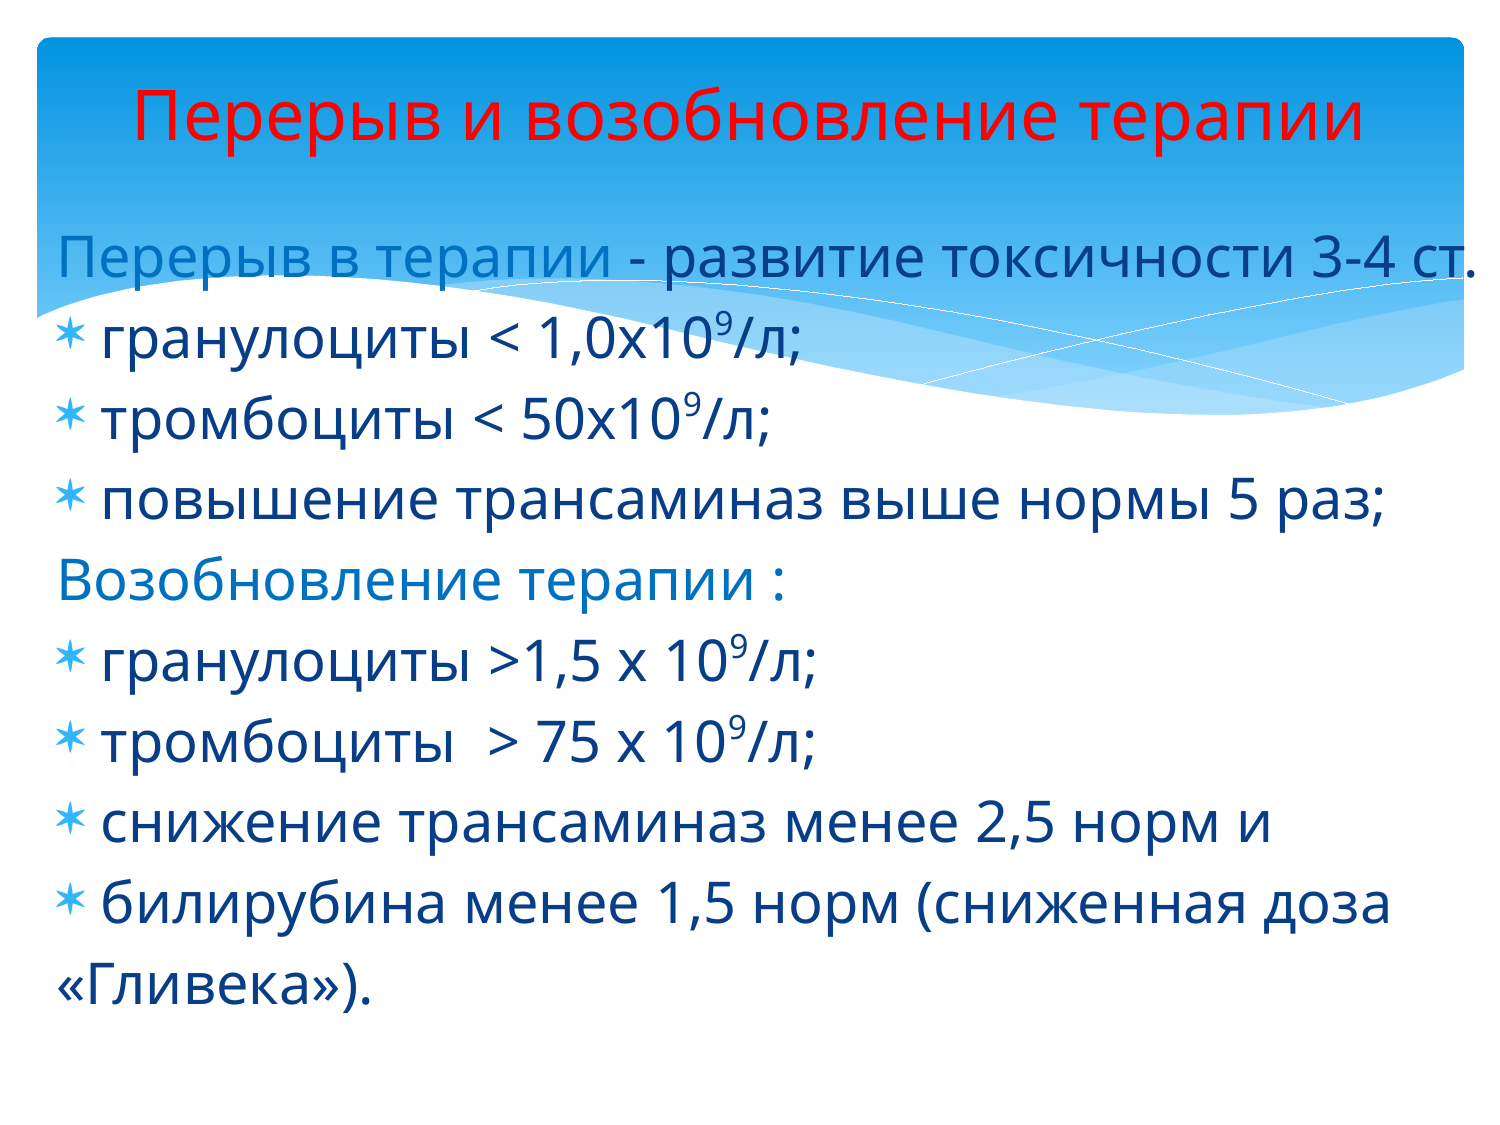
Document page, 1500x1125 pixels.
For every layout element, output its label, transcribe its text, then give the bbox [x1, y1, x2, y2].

list Перерыв в терапии - развитие токсичности 3-4 ст. гранулоциты < 1,0x109/л; тромбоциты < 50x109/л; повышение трансаминаз выше нормы 5 раз; Возобновление терапии : гранулоциты >1,5 x 109/л; тромбоциты > 75 x 109/л; снижение трансаминаз менее 2,5 норм и билирубина менее 1,5 норм (сниженная доза «Гливека»). [41, 212, 1500, 1094]
title Перерыв и возобновление терапии [112, 24, 1388, 200]
